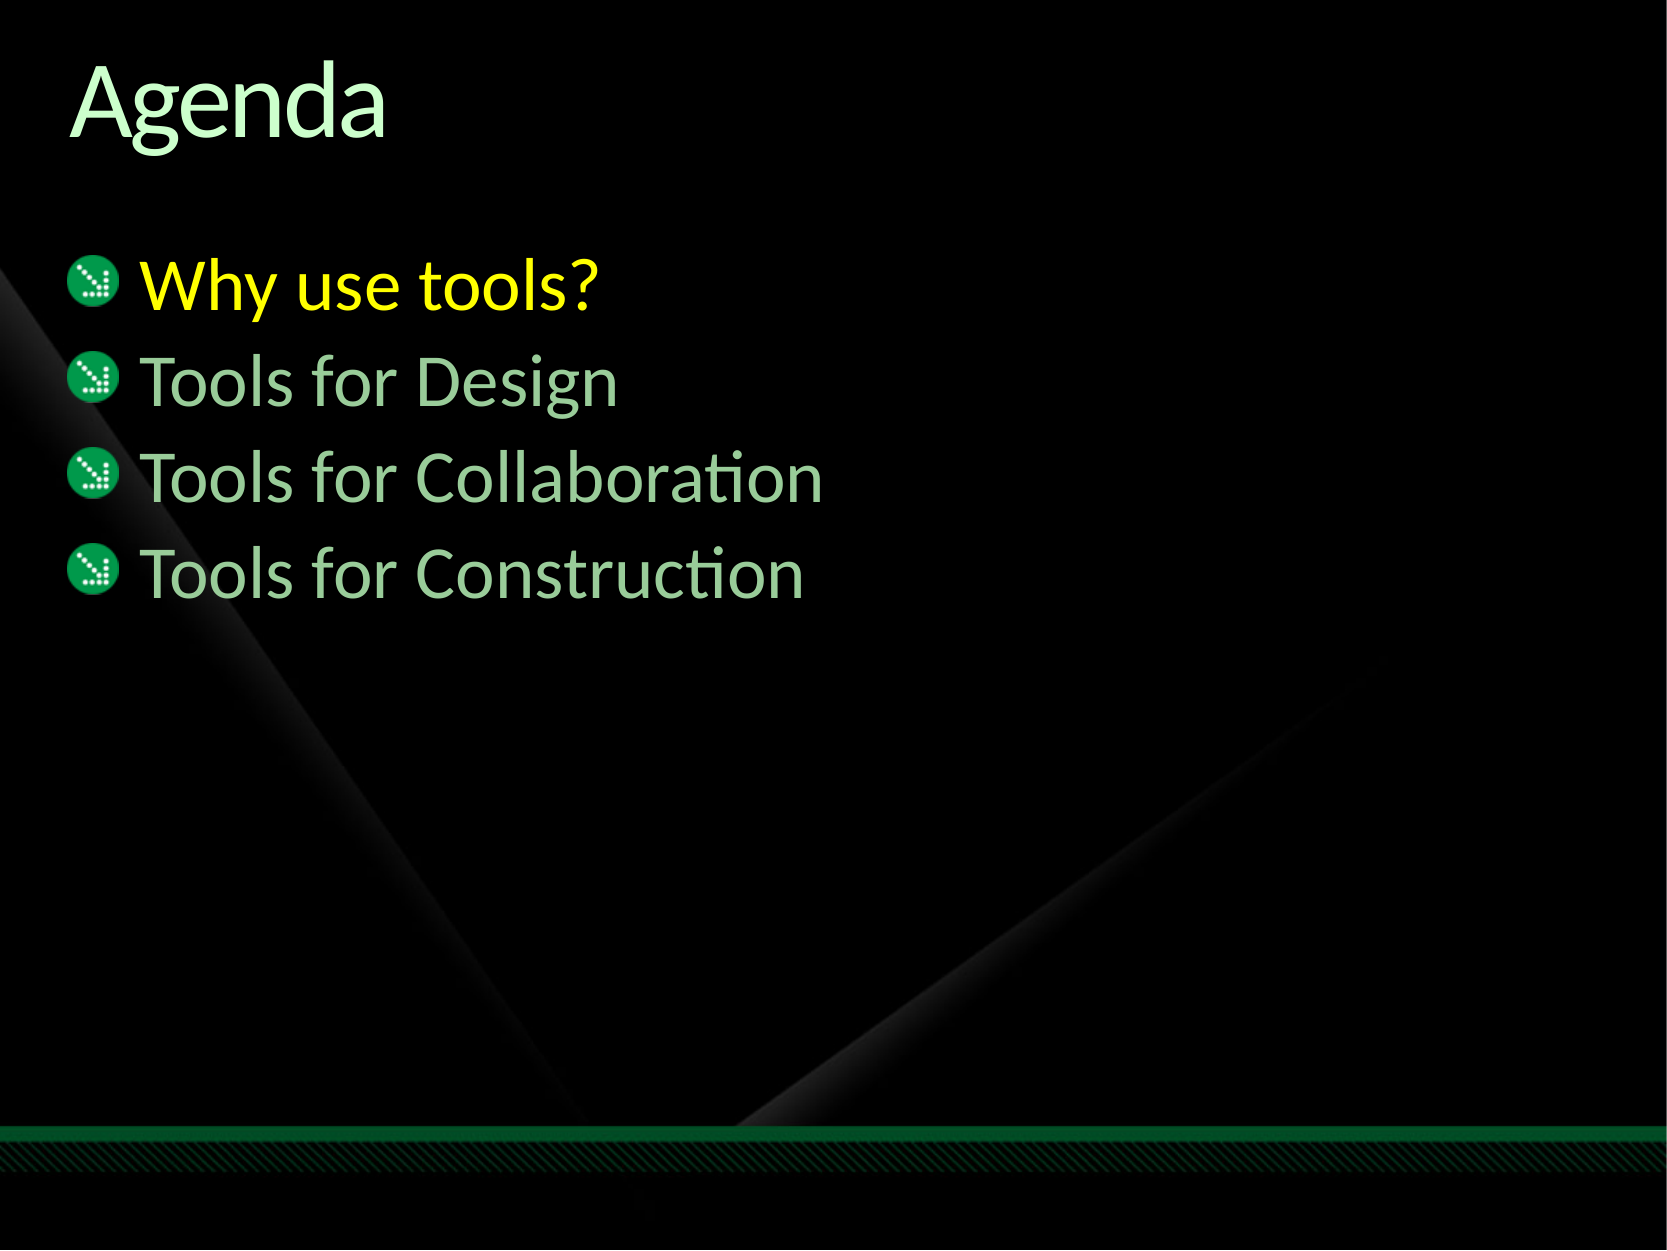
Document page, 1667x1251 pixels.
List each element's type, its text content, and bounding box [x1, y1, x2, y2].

list Why use tools? Tools for Design Tools for Collaboration Tools for Construction [67, 245, 1595, 666]
picture [0, 0, 1667, 1250]
title Agenda [69, 41, 1598, 164]
